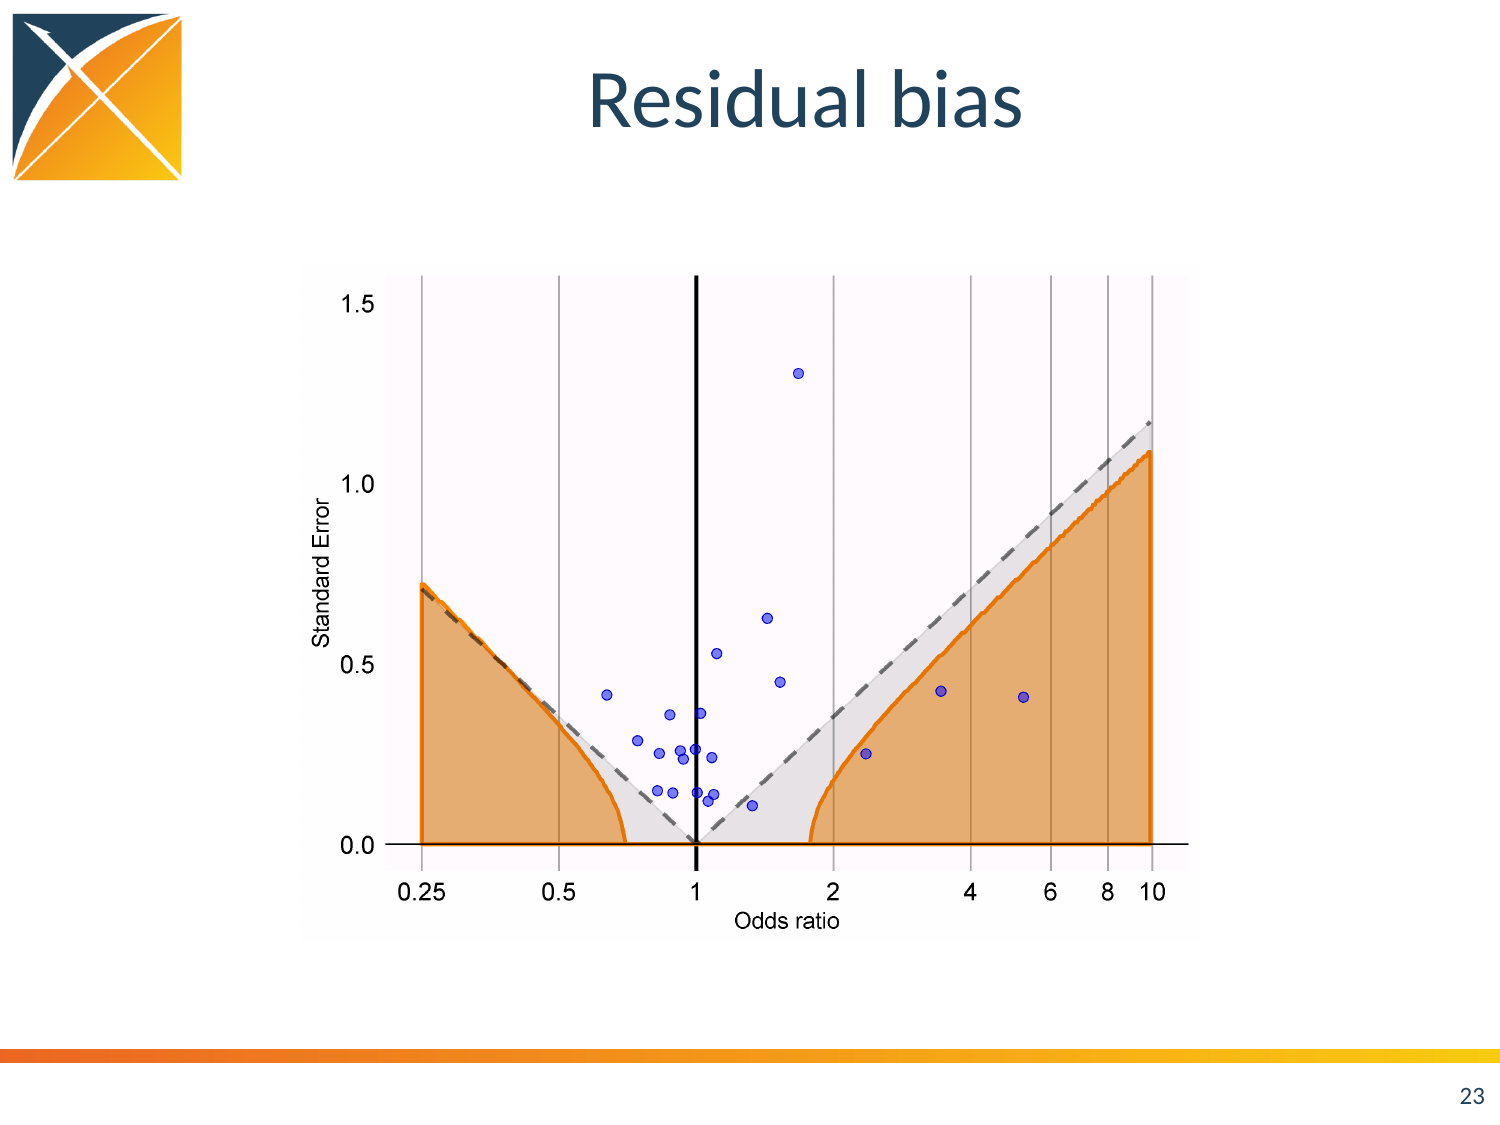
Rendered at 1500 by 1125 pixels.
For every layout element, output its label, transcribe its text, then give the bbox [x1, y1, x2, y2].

title Residual bias [187, 24, 1425, 163]
slide_number 23 [1149, 1065, 1500, 1125]
picture [0, 0, 206, 200]
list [299, 264, 1201, 941]
